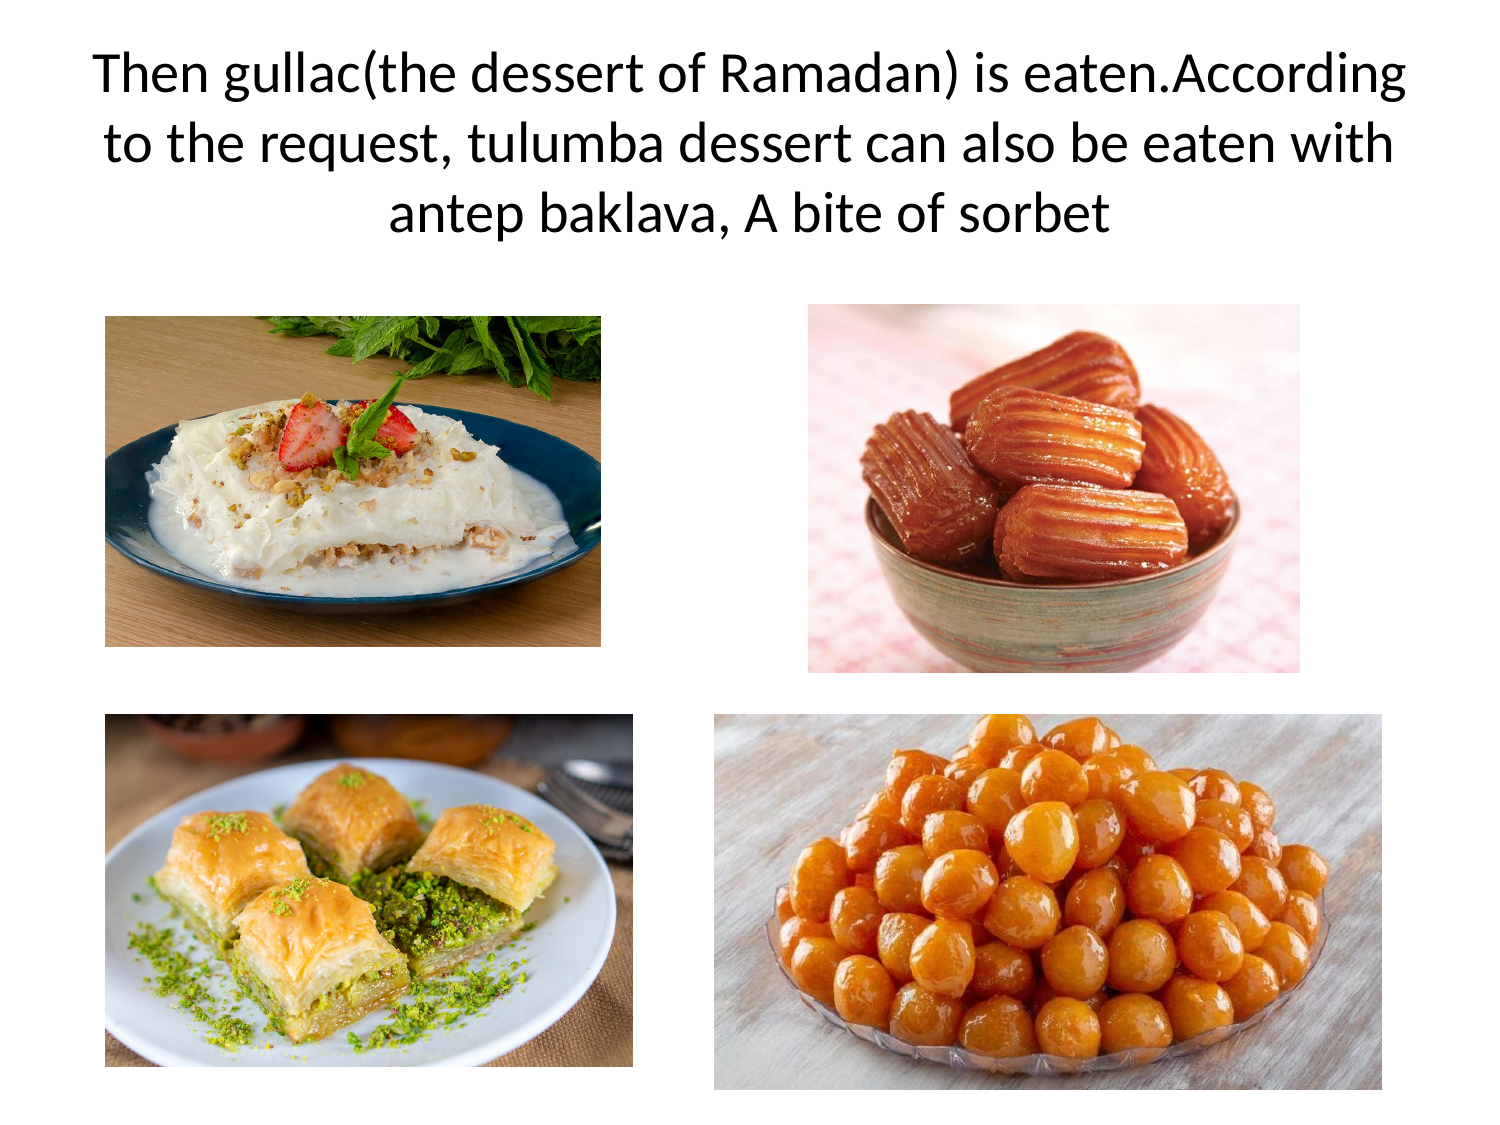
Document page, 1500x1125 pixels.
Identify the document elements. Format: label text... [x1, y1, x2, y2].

picture [808, 304, 1300, 673]
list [105, 316, 601, 647]
title Then gullac(the dessert of Ramadan) is eaten.According to the request, tulumba dessert can also be eaten with antep baklava, A bite of sorbet [75, 45, 1425, 233]
picture [105, 714, 633, 1067]
picture [714, 714, 1382, 1091]
